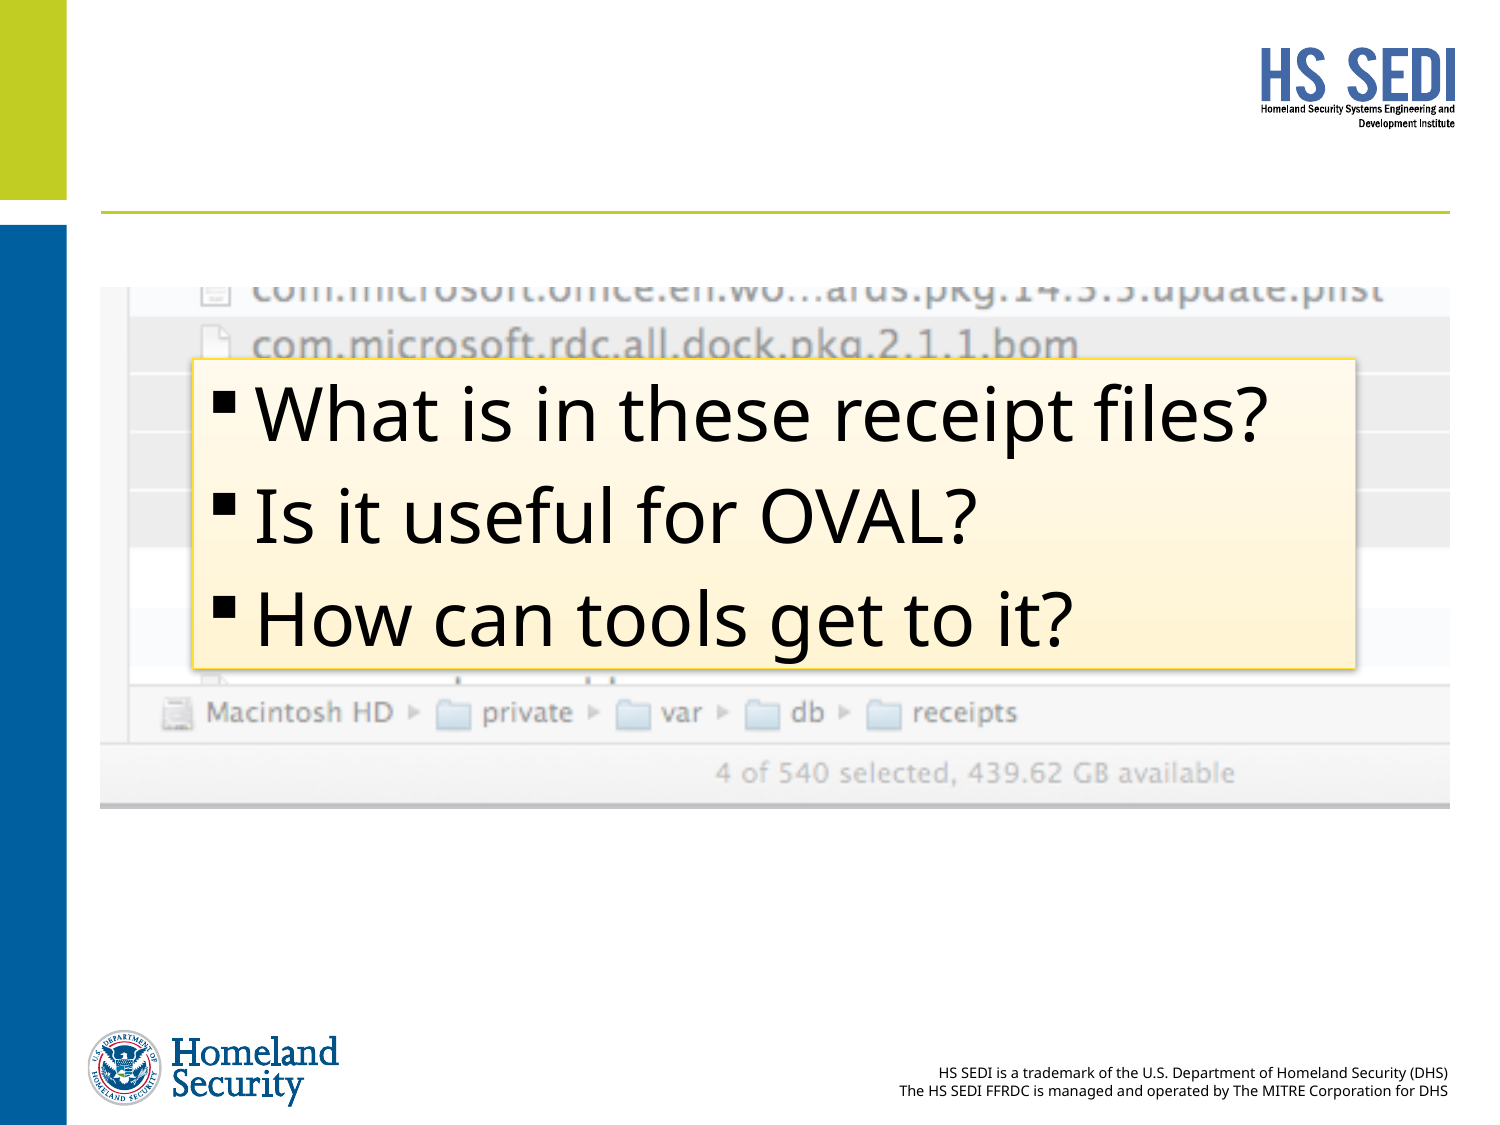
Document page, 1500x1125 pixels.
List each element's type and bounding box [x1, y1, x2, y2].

list [99, 178, 1451, 947]
